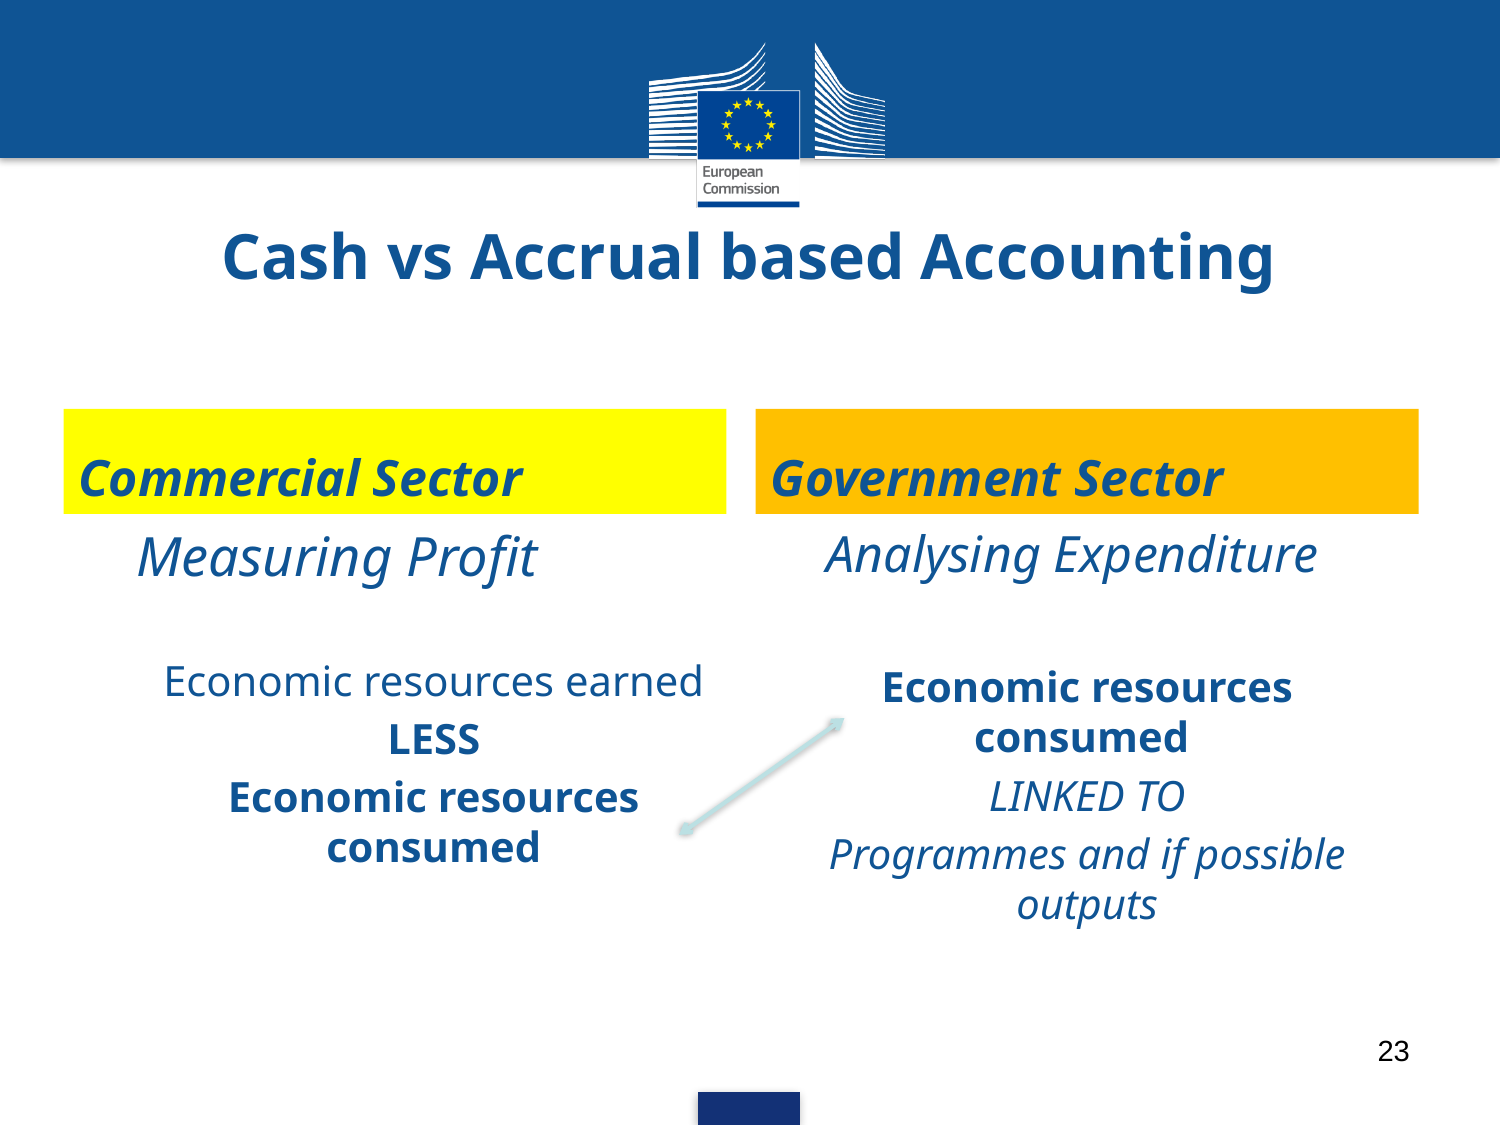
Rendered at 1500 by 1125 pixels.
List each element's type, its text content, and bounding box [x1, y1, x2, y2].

slide_number 23 [1074, 1024, 1426, 1103]
picture [649, 42, 885, 160]
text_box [678, 717, 845, 836]
title Cash vs Accrual based Accounting [0, 160, 1499, 349]
list Measuring Profit Economic resources earned LESS Economic resources consumed [64, 515, 728, 978]
list Analysing Expenditure Economic resources consumed LINKED TO Programmes and if possible outputs [755, 515, 1419, 978]
list Commercial Sector [63, 408, 727, 514]
list Government Sector [755, 408, 1419, 514]
